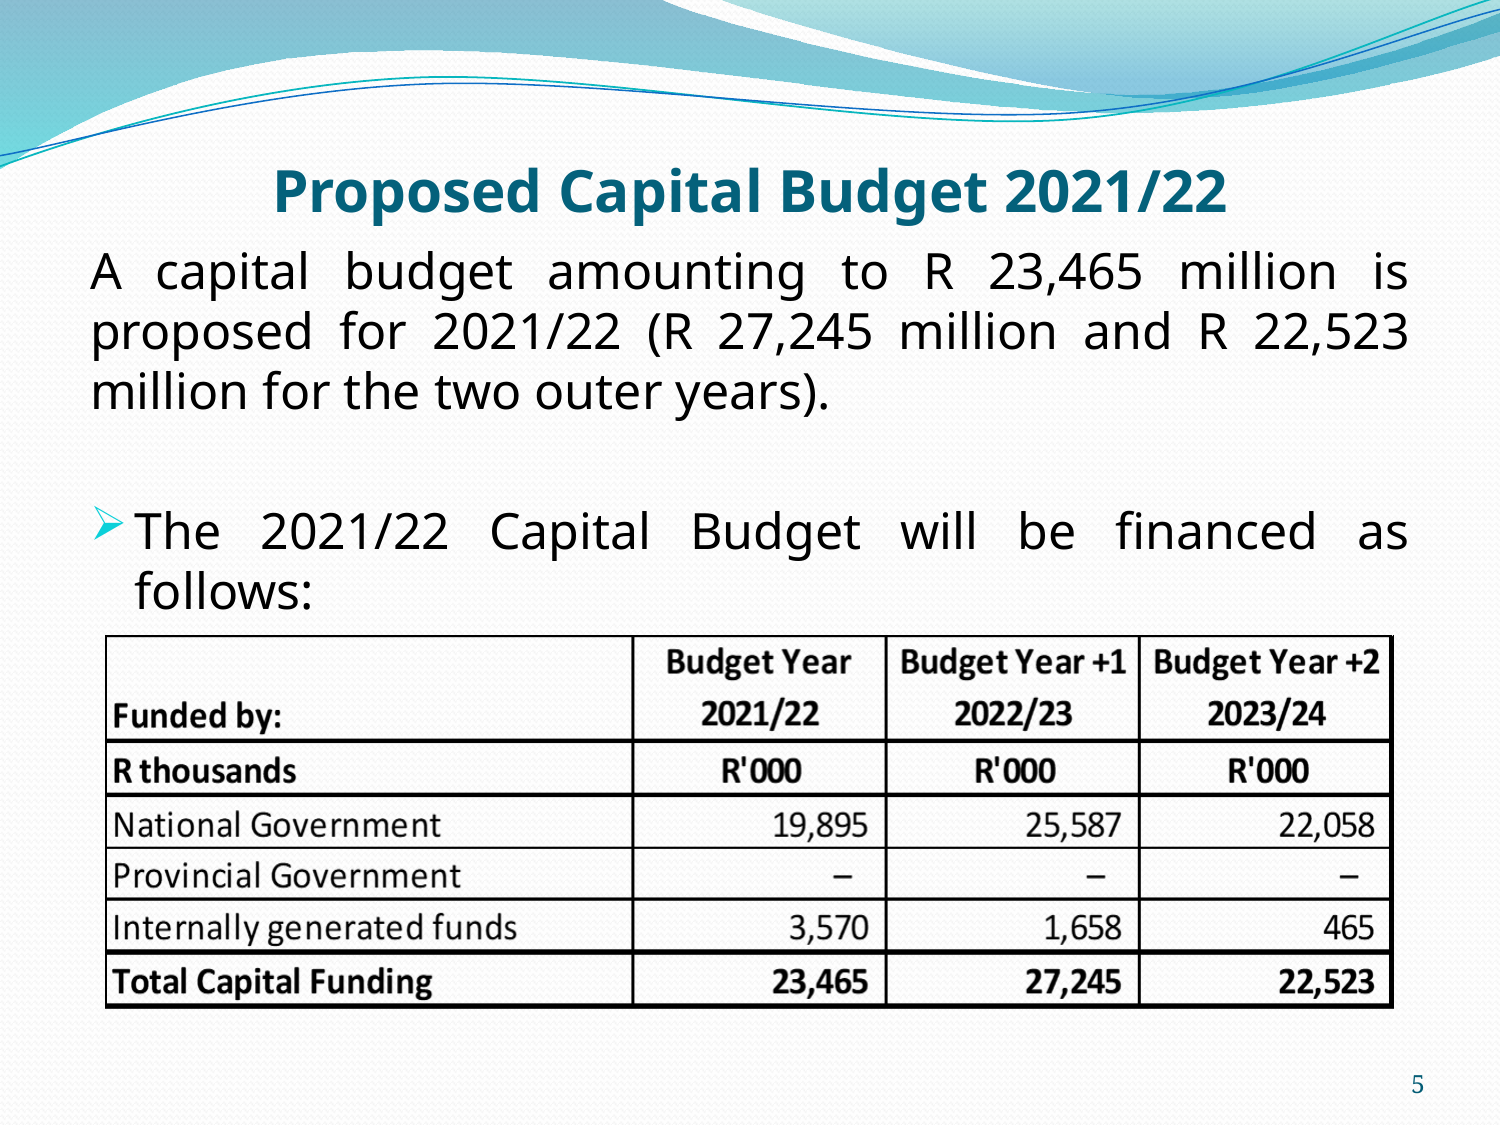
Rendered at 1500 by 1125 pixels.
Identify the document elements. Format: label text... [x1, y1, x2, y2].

picture [105, 635, 1395, 1010]
list A capital budget amounting to R 23,465 million is proposed for 2021/22 (R 27,245 million and R 22,523 million for the two outer years). The 2021/22 Capital Budget will be financed as follows: [74, 231, 1426, 1038]
slide_number 5 [1299, 1042, 1425, 1103]
title Proposed Capital Budget 2021/22 [74, 115, 1426, 231]
title Proposed Operational Budget 2021/22 [98, 636, 1401, 1022]
